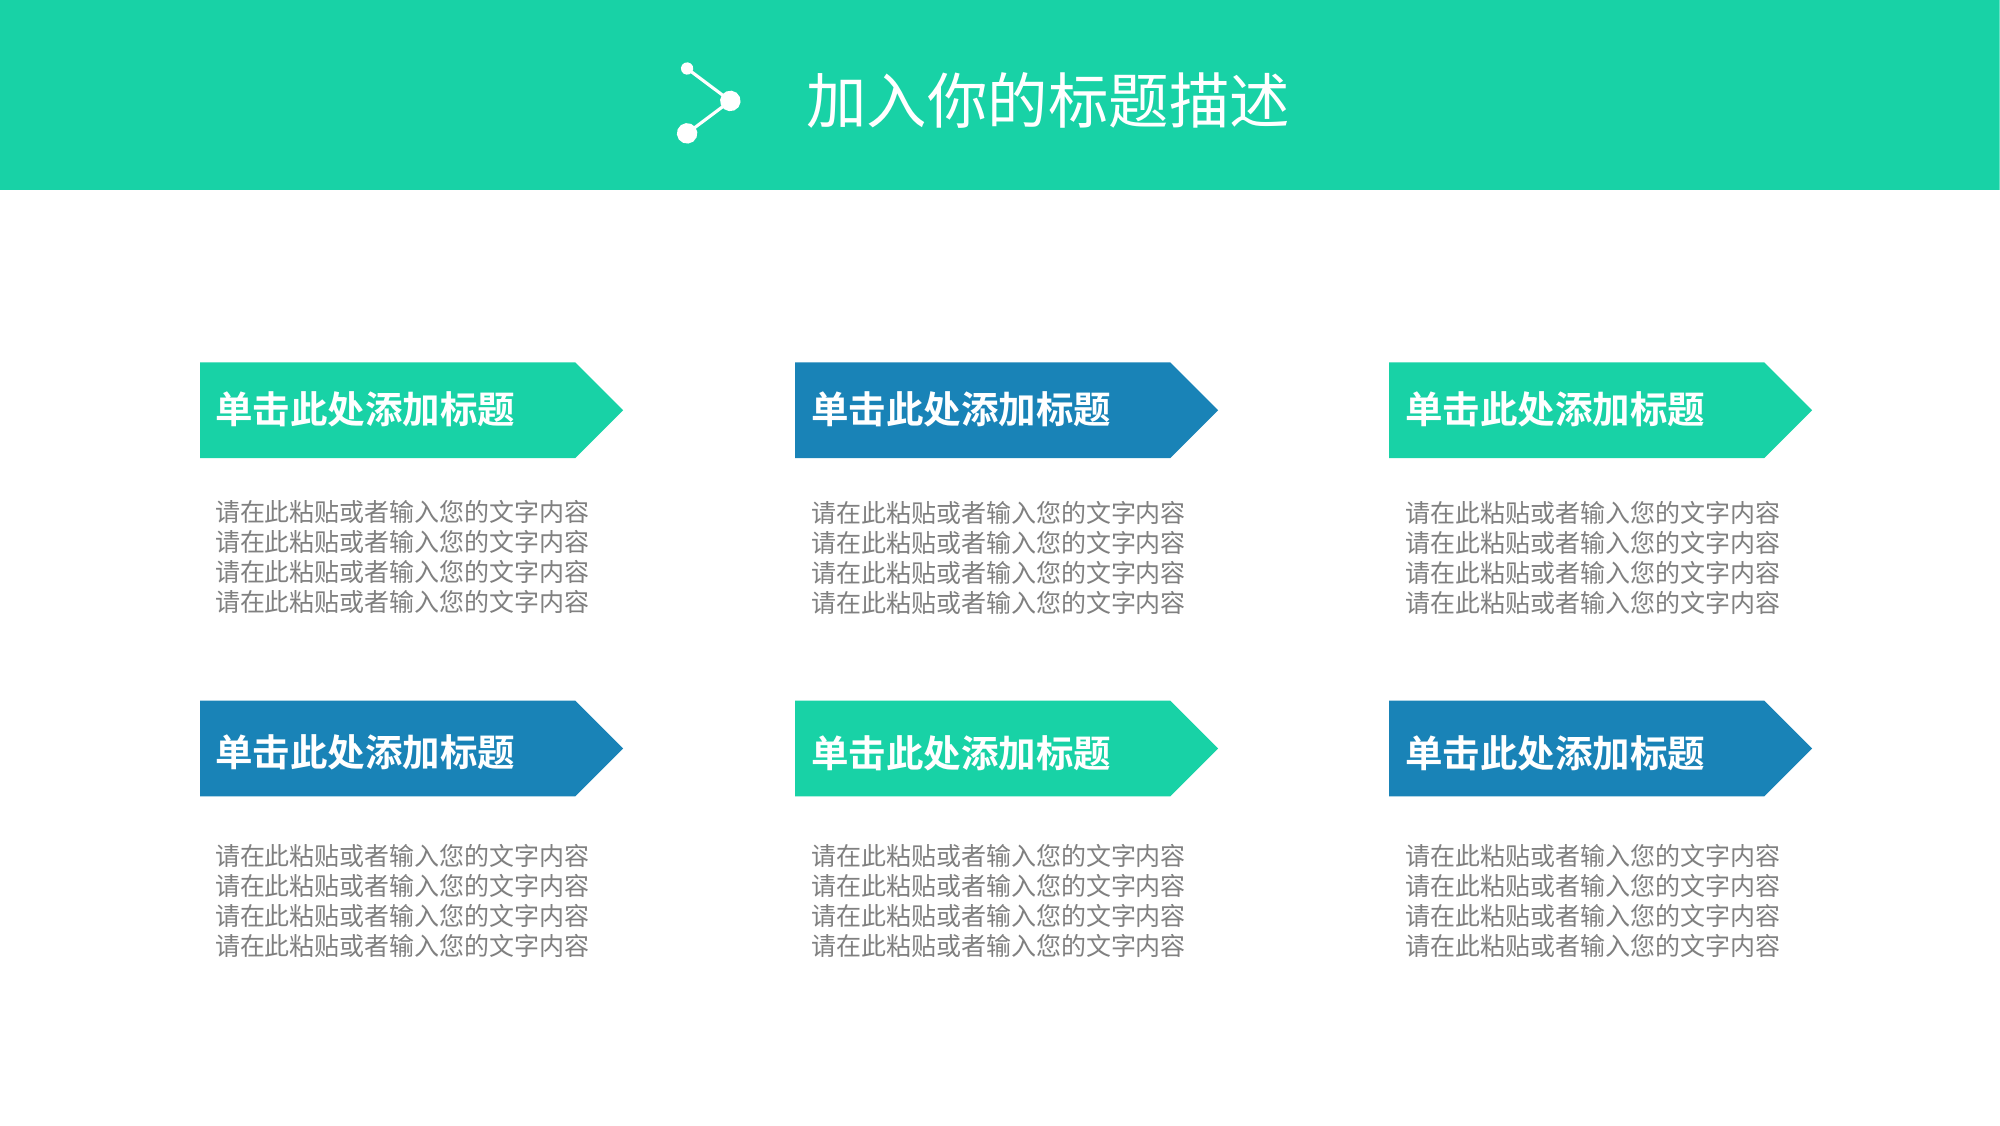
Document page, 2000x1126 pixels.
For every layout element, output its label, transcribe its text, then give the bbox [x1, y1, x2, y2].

text_box [794, 361, 1188, 460]
text_box [1796, 730, 1814, 767]
text_box 单击此处添加标题 请在此粘贴或者输入您的文字内容 请在此粘贴或者输入您的文字内容 请在此粘贴或者输入您的文字内容 请在此粘贴或者输入您的文字内容 [200, 378, 605, 654]
text_box [605, 390, 625, 430]
text_box [199, 699, 598, 798]
text_box [1796, 392, 1814, 428]
text_box 单击此处添加标题 请在此粘贴或者输入您的文字内容 请在此粘贴或者输入您的文字内容 请在此粘贴或者输入您的文字内容 请在此粘贴或者输入您的文字内容 [200, 721, 605, 998]
text_box [1202, 392, 1220, 428]
text_box [1388, 361, 1782, 460]
text_box [794, 699, 1194, 798]
text_box 单击此处添加标题 请在此粘贴或者输入您的文字内容 请在此粘贴或者输入您的文字内容 请在此粘贴或者输入您的文字内容 请在此粘贴或者输入您的文字内容 [1390, 722, 1796, 998]
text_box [0, 0, 2000, 190]
text_box 单击此处添加标题 请在此粘贴或者输入您的文字内容 请在此粘贴或者输入您的文字内容 请在此粘贴或者输入您的文字内容 请在此粘贴或者输入您的文字内容 [1390, 378, 1796, 655]
text_box [199, 361, 593, 460]
text_box 单击此处添加标题 请在此粘贴或者输入您的文字内容 请在此粘贴或者输入您的文字内容 请在此粘贴或者输入您的文字内容 请在此粘贴或者输入您的文字内容 [796, 378, 1202, 655]
text_box [605, 728, 625, 769]
text_box [1388, 699, 1788, 798]
text_box [1202, 730, 1220, 766]
text_box 单击此处添加标题 请在此粘贴或者输入您的文字内容 请在此粘贴或者输入您的文字内容 请在此粘贴或者输入您的文字内容 请在此粘贴或者输入您的文字内容 [796, 722, 1202, 998]
